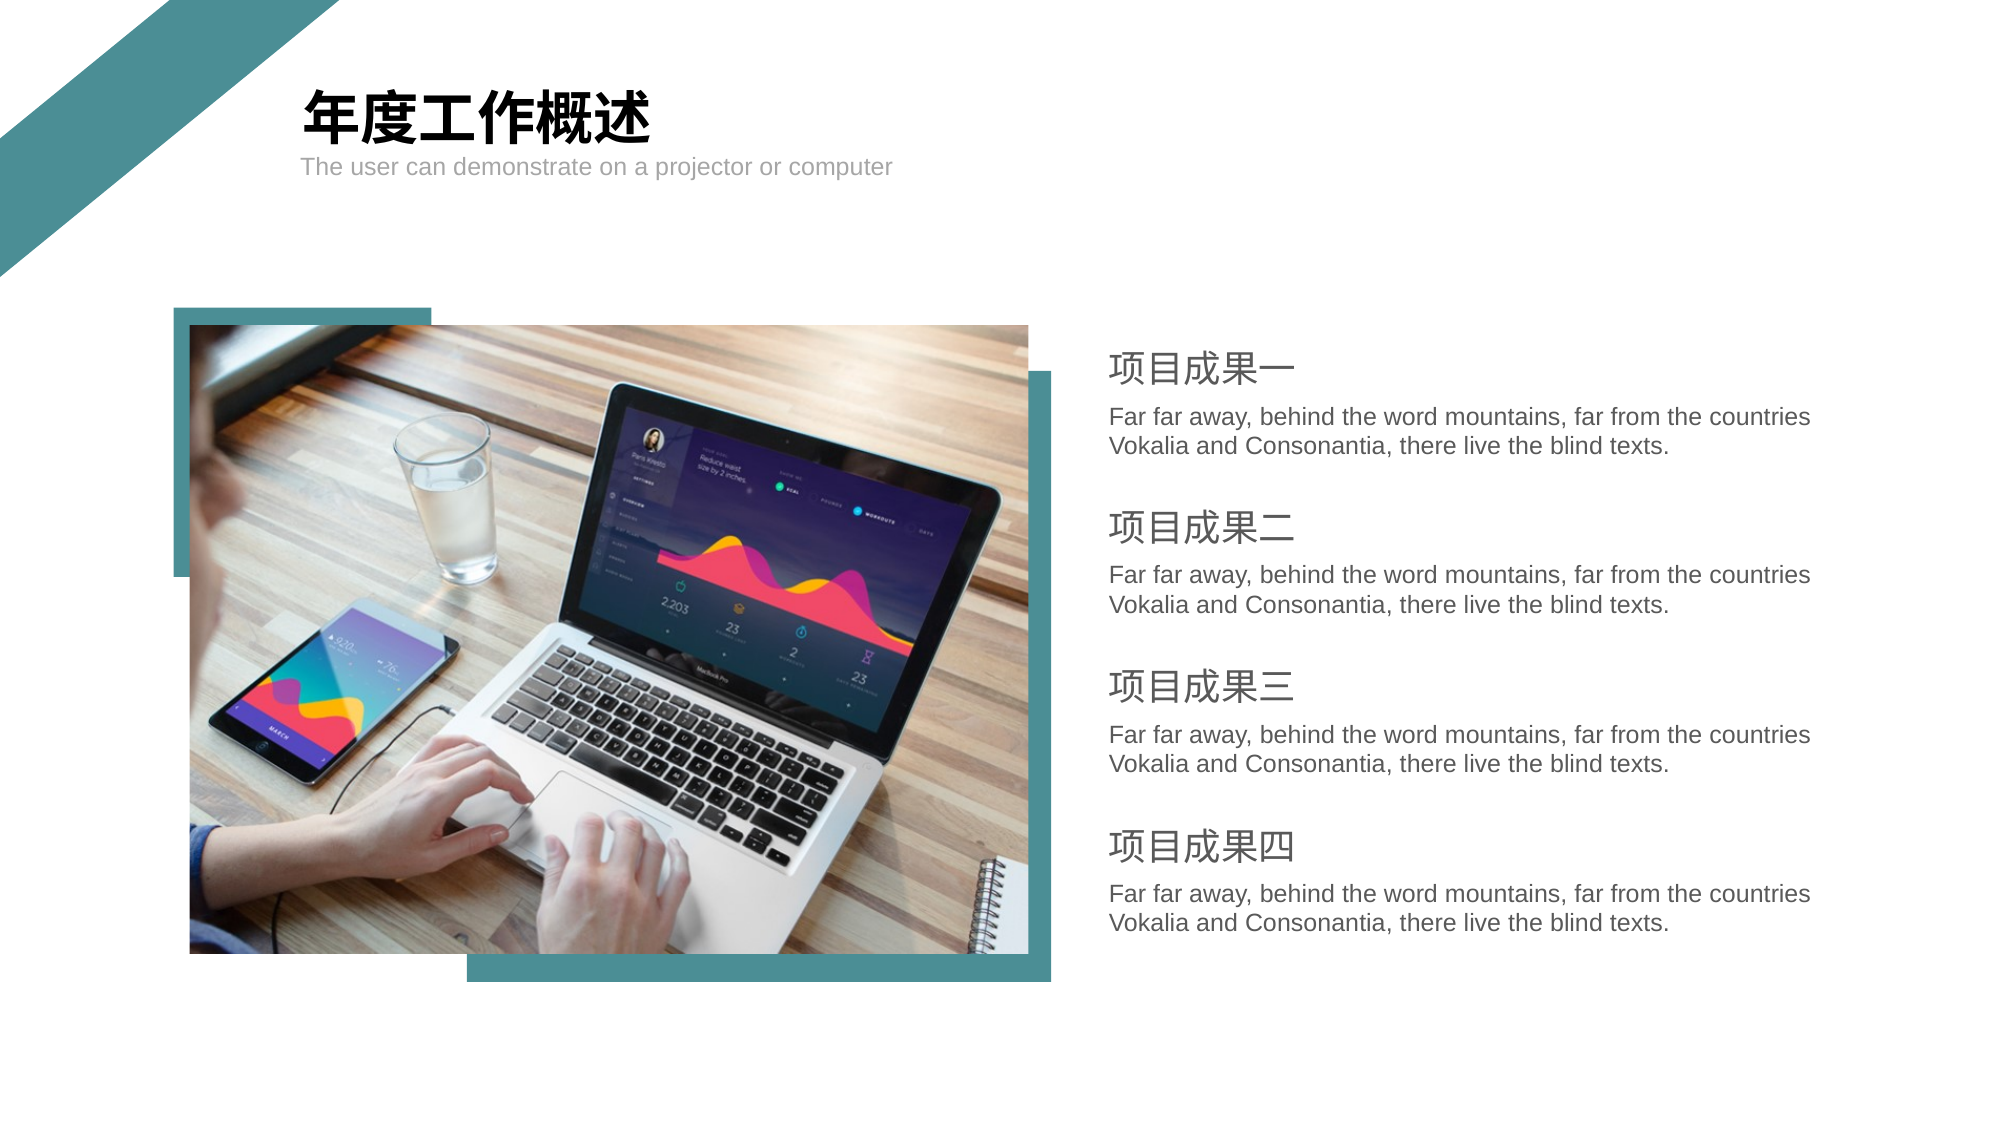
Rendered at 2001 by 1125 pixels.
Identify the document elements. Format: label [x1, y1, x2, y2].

text_box [1108, 344, 1842, 460]
text_box [1108, 663, 1842, 778]
text_box [285, 73, 1116, 189]
text_box [466, 370, 1052, 983]
picture [189, 325, 1029, 954]
text_box [1108, 822, 1842, 938]
text_box [173, 307, 432, 578]
text_box [1108, 504, 1842, 619]
